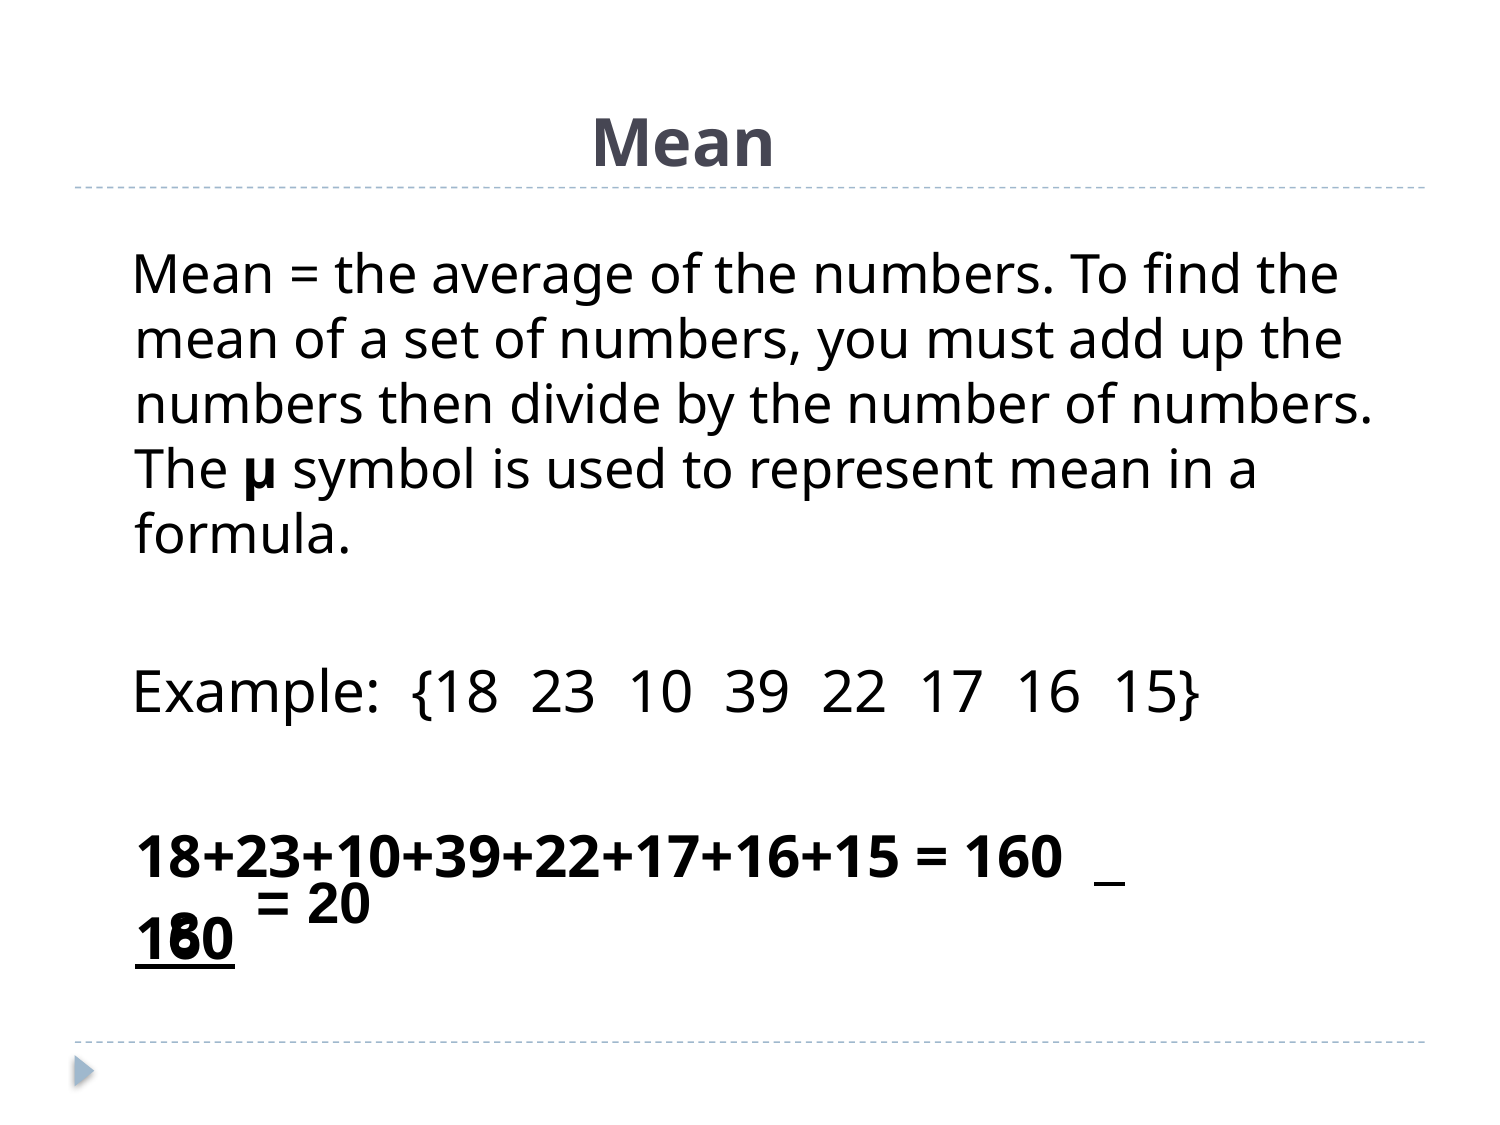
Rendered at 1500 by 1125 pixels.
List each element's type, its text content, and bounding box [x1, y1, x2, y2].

title Mean [70, 0, 1296, 188]
list Mean = the average of the numbers. To find the mean of a set of numbers, you must add up the numbers then divide by the number of numbers. The µ symbol is used to represent mean in a formula. Example: {18 23 10 39 22 17 16 15} 18+23+10+39+22+17+16+15 = 160 160 [75, 231, 1436, 1125]
text_box = 20 [242, 857, 479, 943]
text_box 8 [153, 887, 190, 973]
